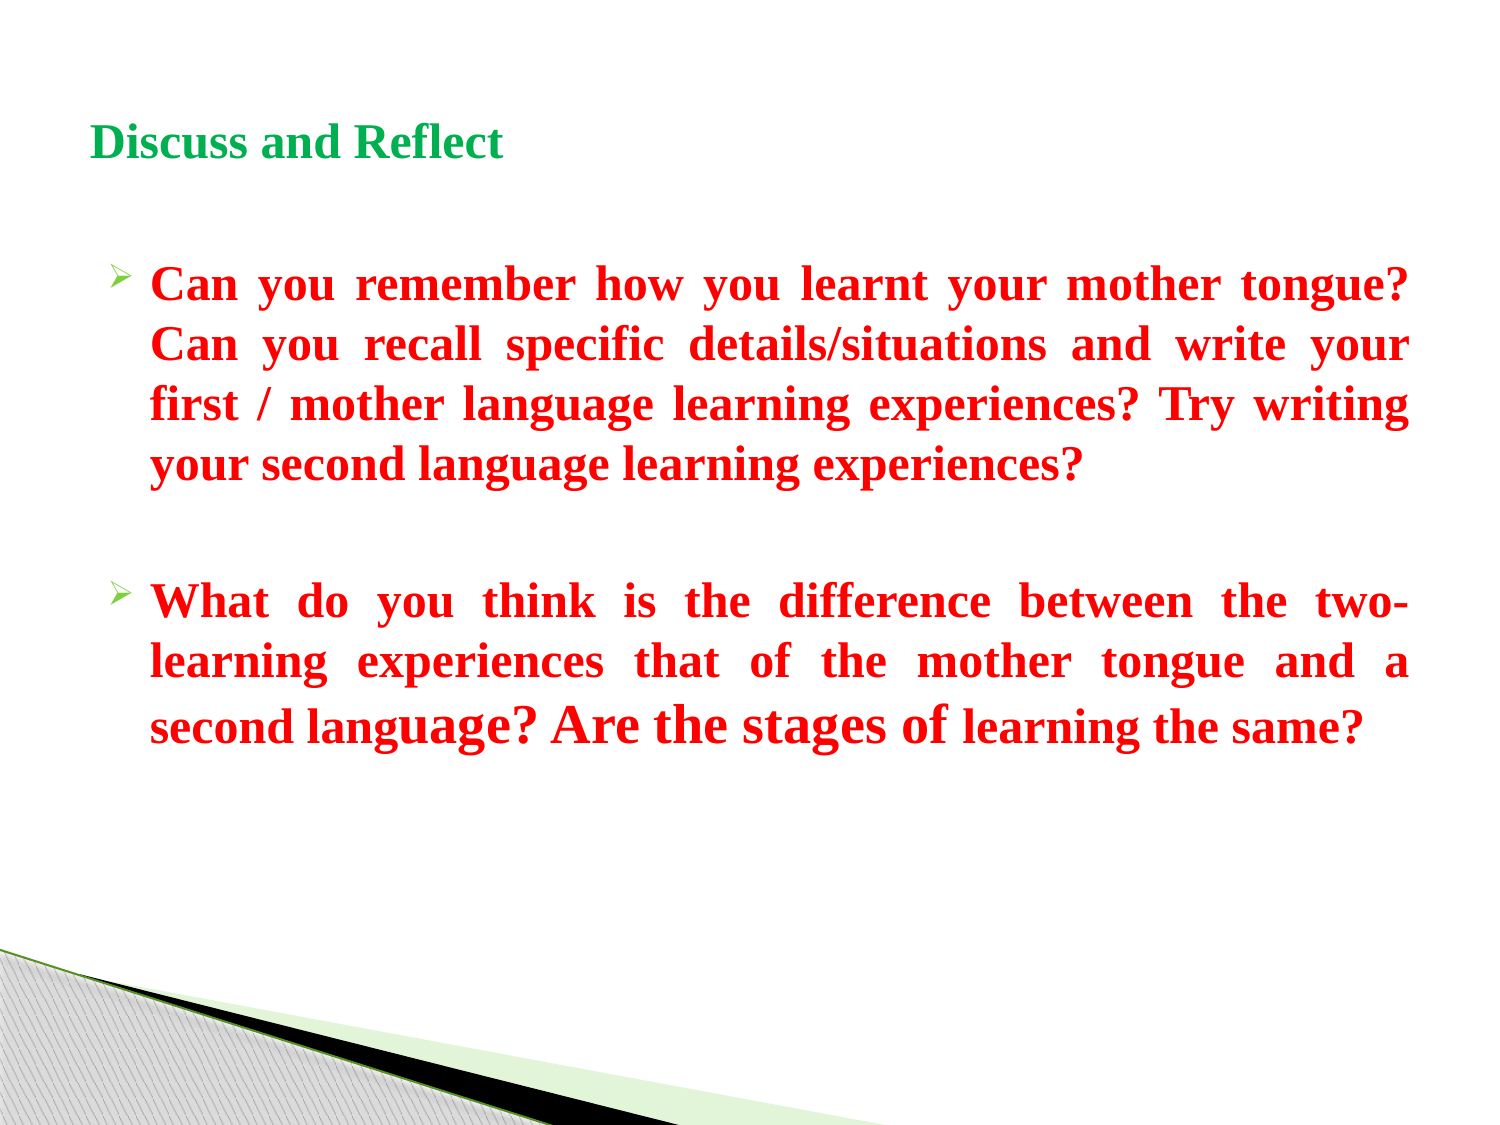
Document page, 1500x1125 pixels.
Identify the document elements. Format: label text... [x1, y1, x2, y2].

list Can you remember how you learnt your mother tongue? Can you recall specific details/situations and write your first / mother language learning experiences? Try writing your second language learning experiences? What do you think is the difference between the two-learning experiences that of the mother tongue and a second language? Are the stages of learning the same? [75, 243, 1425, 986]
title Discuss and Reflect [75, 45, 1425, 233]
